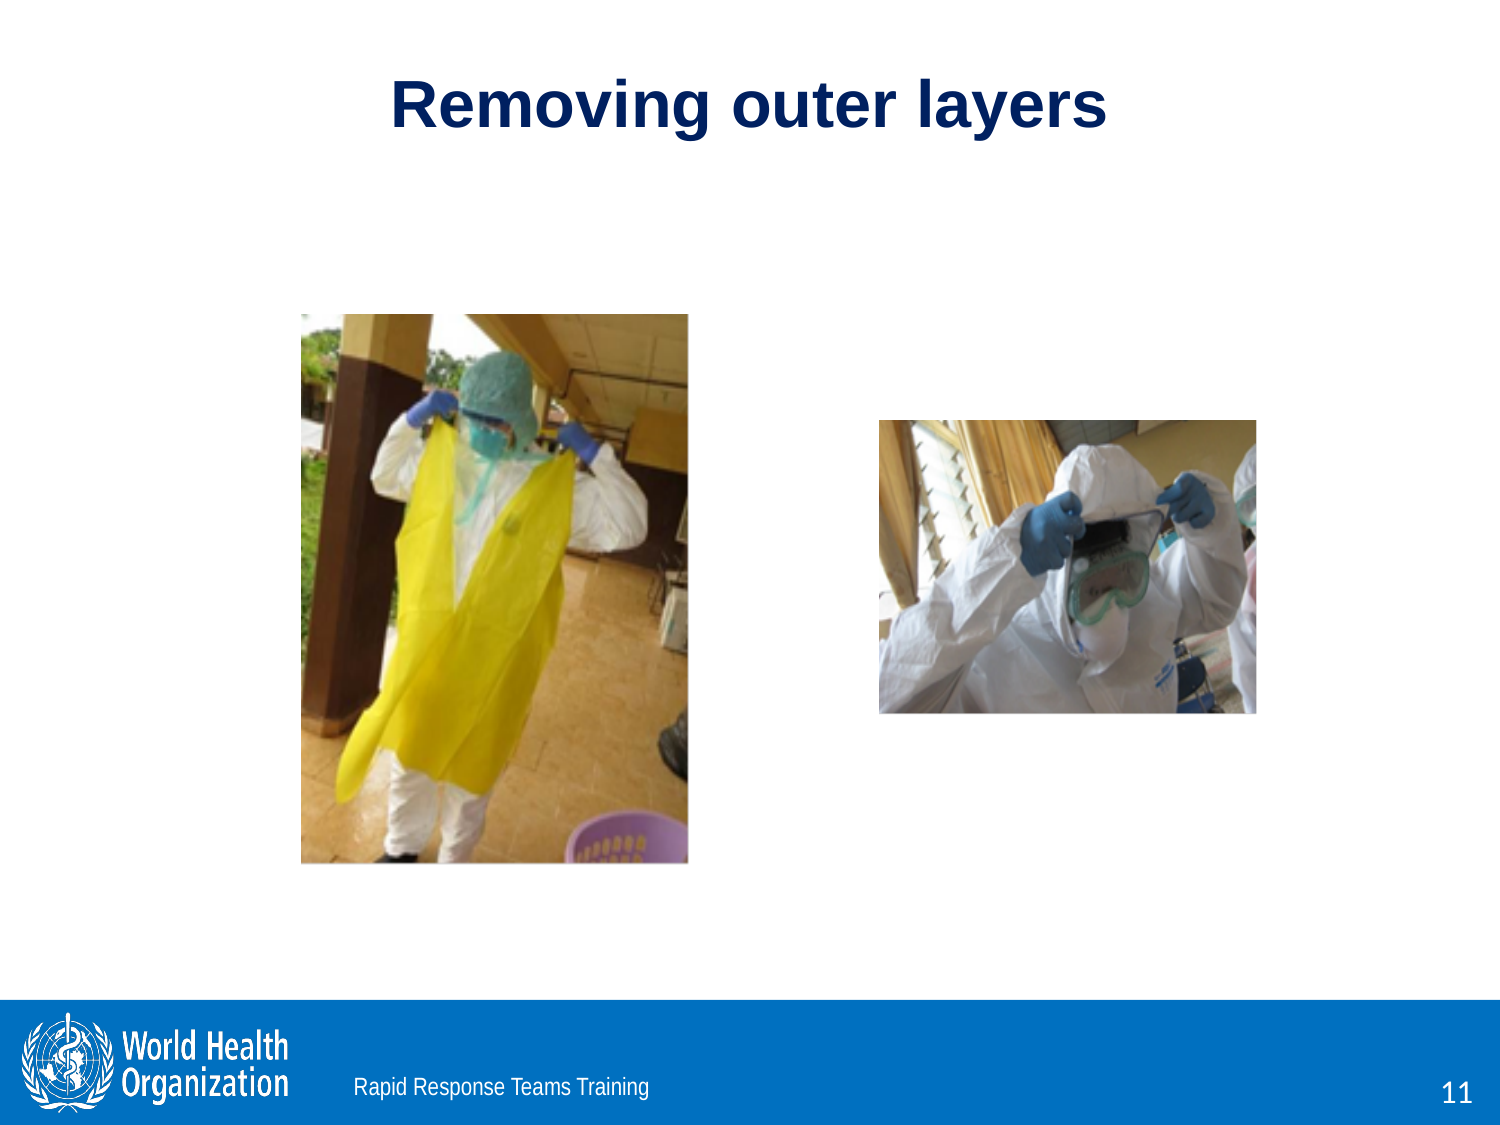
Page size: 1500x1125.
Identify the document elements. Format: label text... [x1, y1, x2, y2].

title Removing outer layers [75, 7, 1425, 195]
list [879, 420, 1259, 717]
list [300, 314, 692, 870]
picture [21, 1012, 288, 1113]
